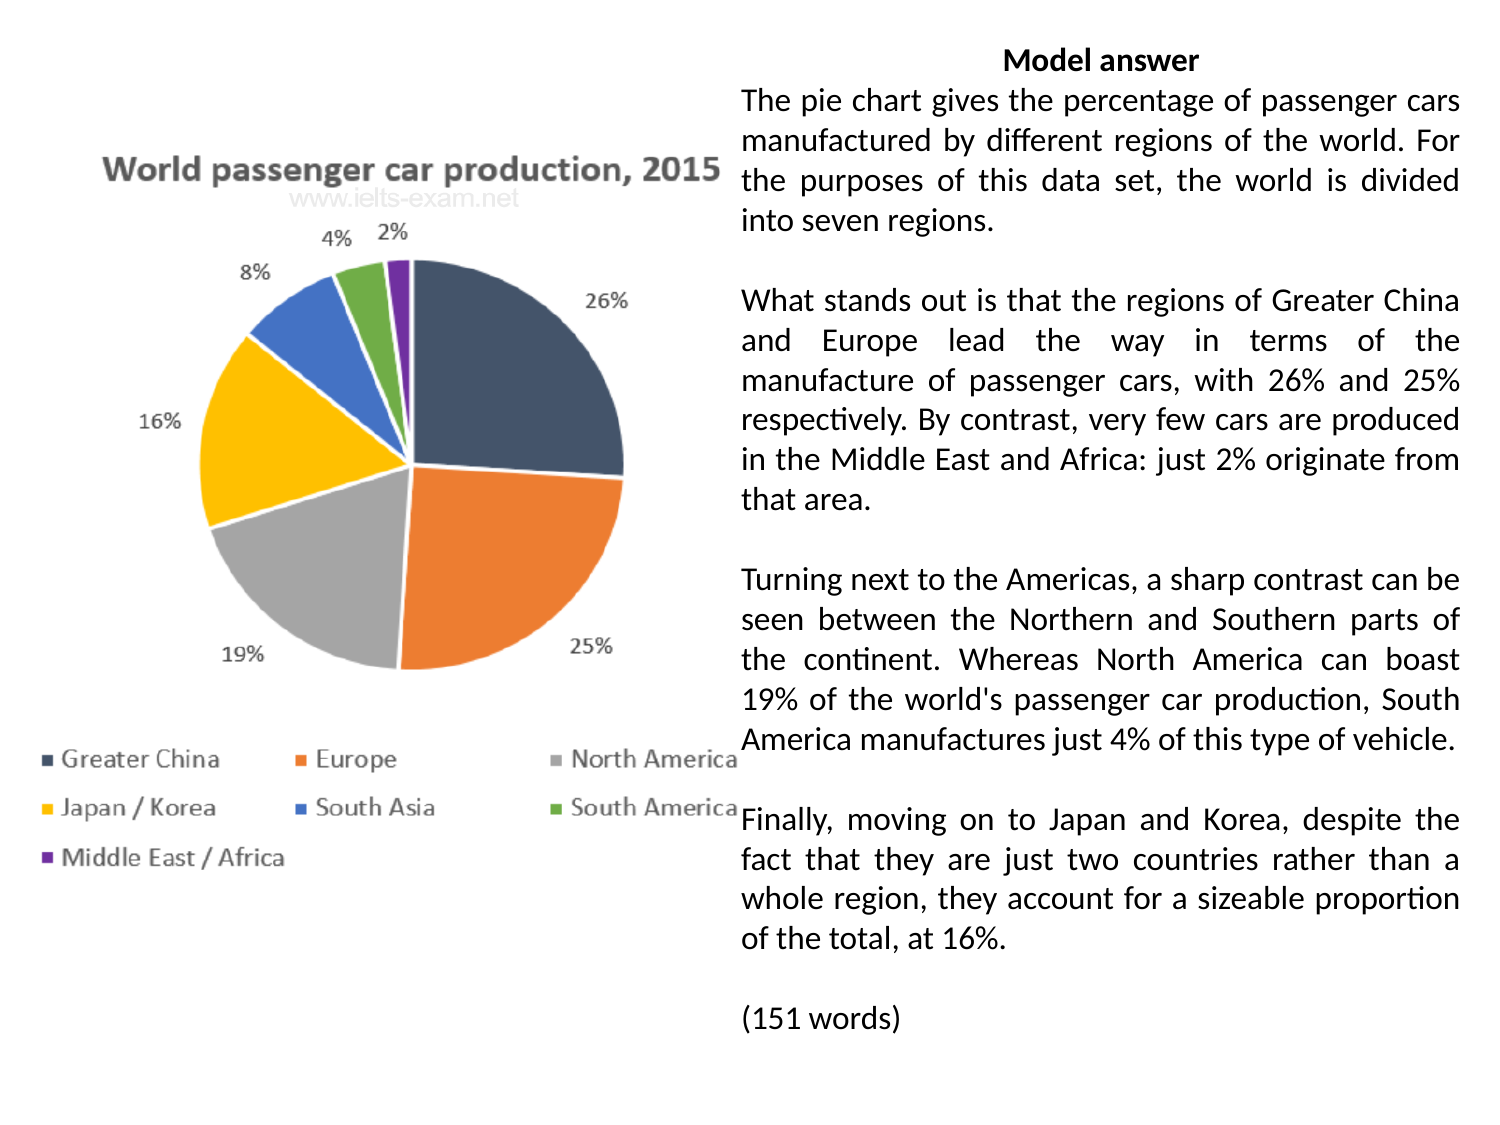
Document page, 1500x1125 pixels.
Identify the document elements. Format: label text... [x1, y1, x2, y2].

picture [29, 148, 777, 870]
text_box Model answer The pie chart gives the percentage of passenger cars manufactured by different regions of the world. For the purposes of this data set, the world is divided into seven regions. What stands out is that the regions of Greater China and Europe lead the way in terms of the manufacture of passenger cars, with 26% and 25% respectively. By contrast, very few cars are produced in the Middle East and Africa: just 2% originate from that area. Turning next to the Americas, a sharp contrast can be seen between the Northern and Southern parts of the continent. Whereas North America can boast 19% of the world's passenger car production, South America manufactures just 4% of this type of vehicle. Finally, moving on to Japan and Korea, despite the fact that they are just two countries rather than a whole region, they account for a sizeable proportion of the total, at 16%. (151 words) [726, 30, 1477, 1044]
